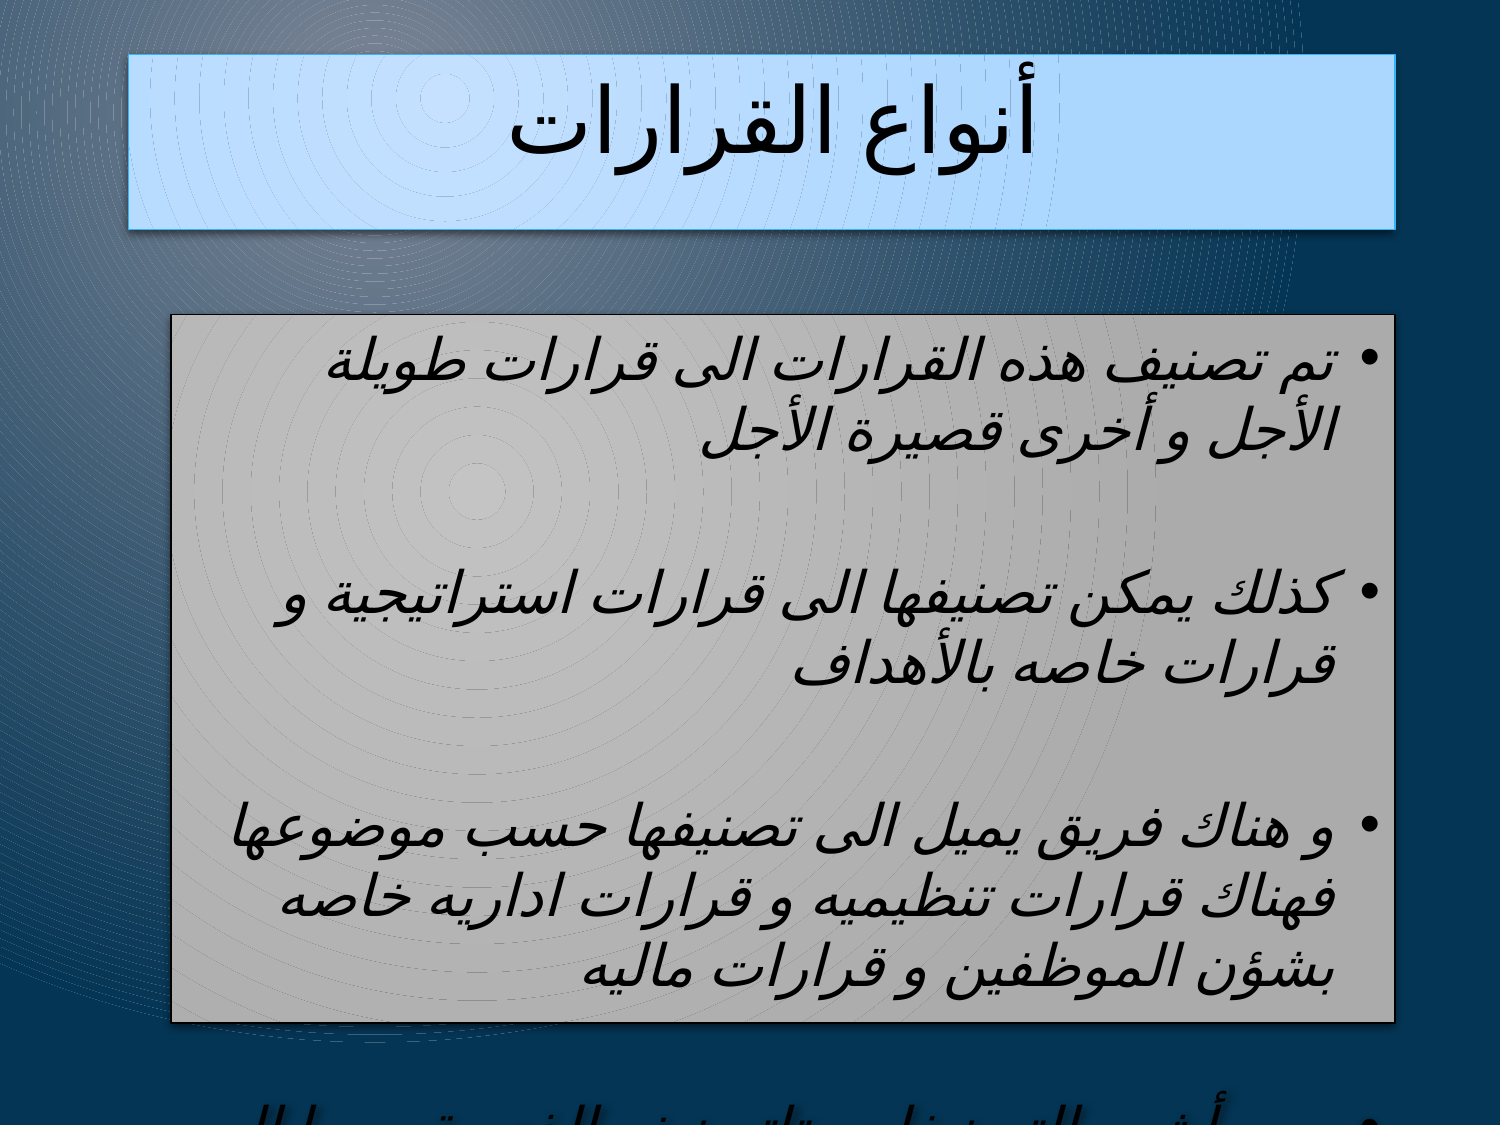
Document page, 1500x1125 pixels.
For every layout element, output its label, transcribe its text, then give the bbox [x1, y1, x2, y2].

title أنواع القرارات [128, 54, 1396, 230]
list تم تصنيف هذه القرارات الى قرارات طويلة الأجل و أخرى قصيرة الأجل كذلك يمكن تصنيفها الى قرارات استراتيجية و قرارات خاصه بالأهداف و هناك فريق يميل الى تصنيفها حسب موضوعها فهناك قرارات تنظيميه و قرارات اداريه خاصه بشؤن الموظفين و قرارات ماليه ومن أشهر التصنيفات تاتصنيف الذي يقسمها الى ( القرارات المبرومجة –القرارات الغير مبرومجة ) [170, 314, 1396, 1024]
